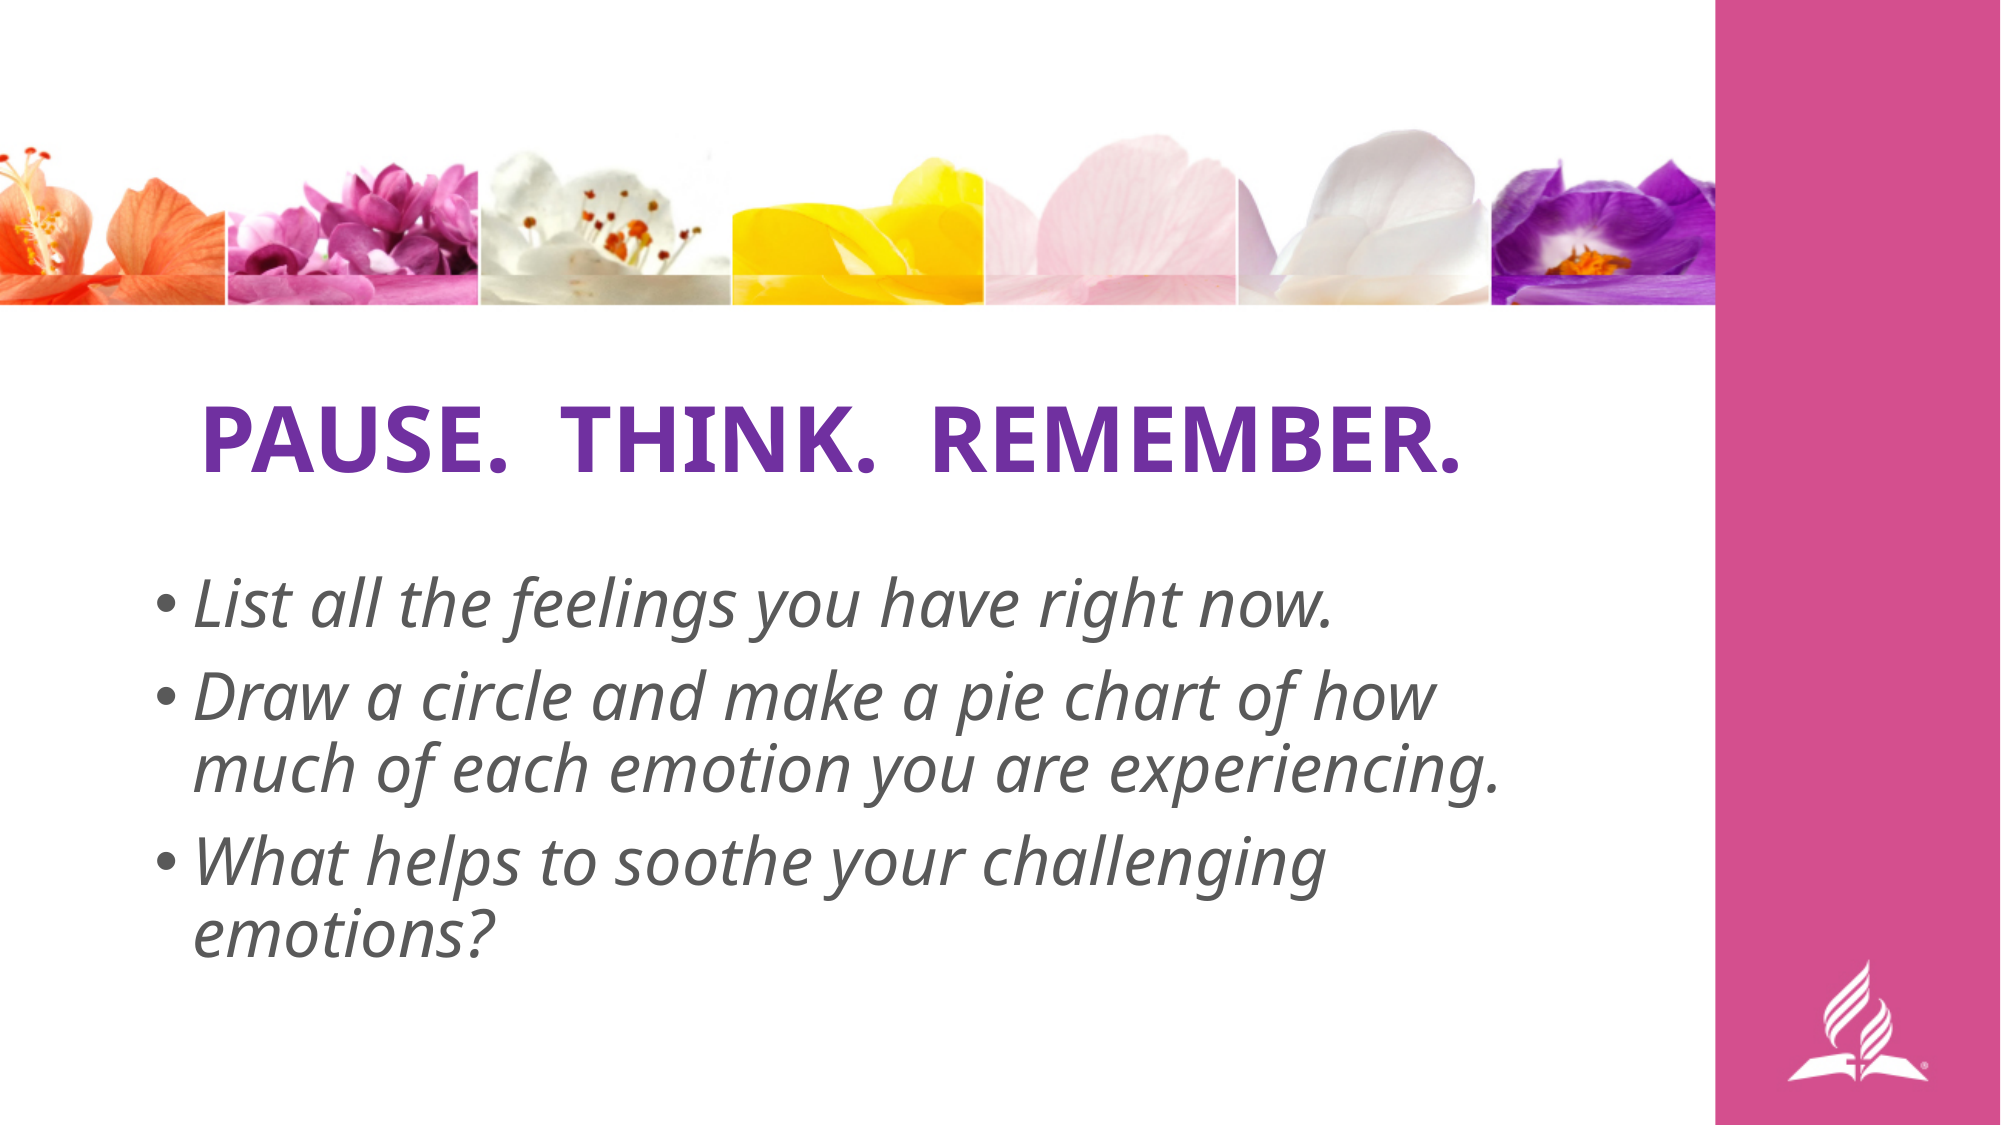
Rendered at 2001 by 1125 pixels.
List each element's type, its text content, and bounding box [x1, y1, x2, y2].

picture [0, 0, 2001, 1125]
list PAUSE. THINK. REMEMBER. List all the feelings you have right now. Draw a circle and make a pie chart of how much of each emotion you are experiencing. What helps to soothe your challenging emotions? [139, 385, 1524, 1022]
